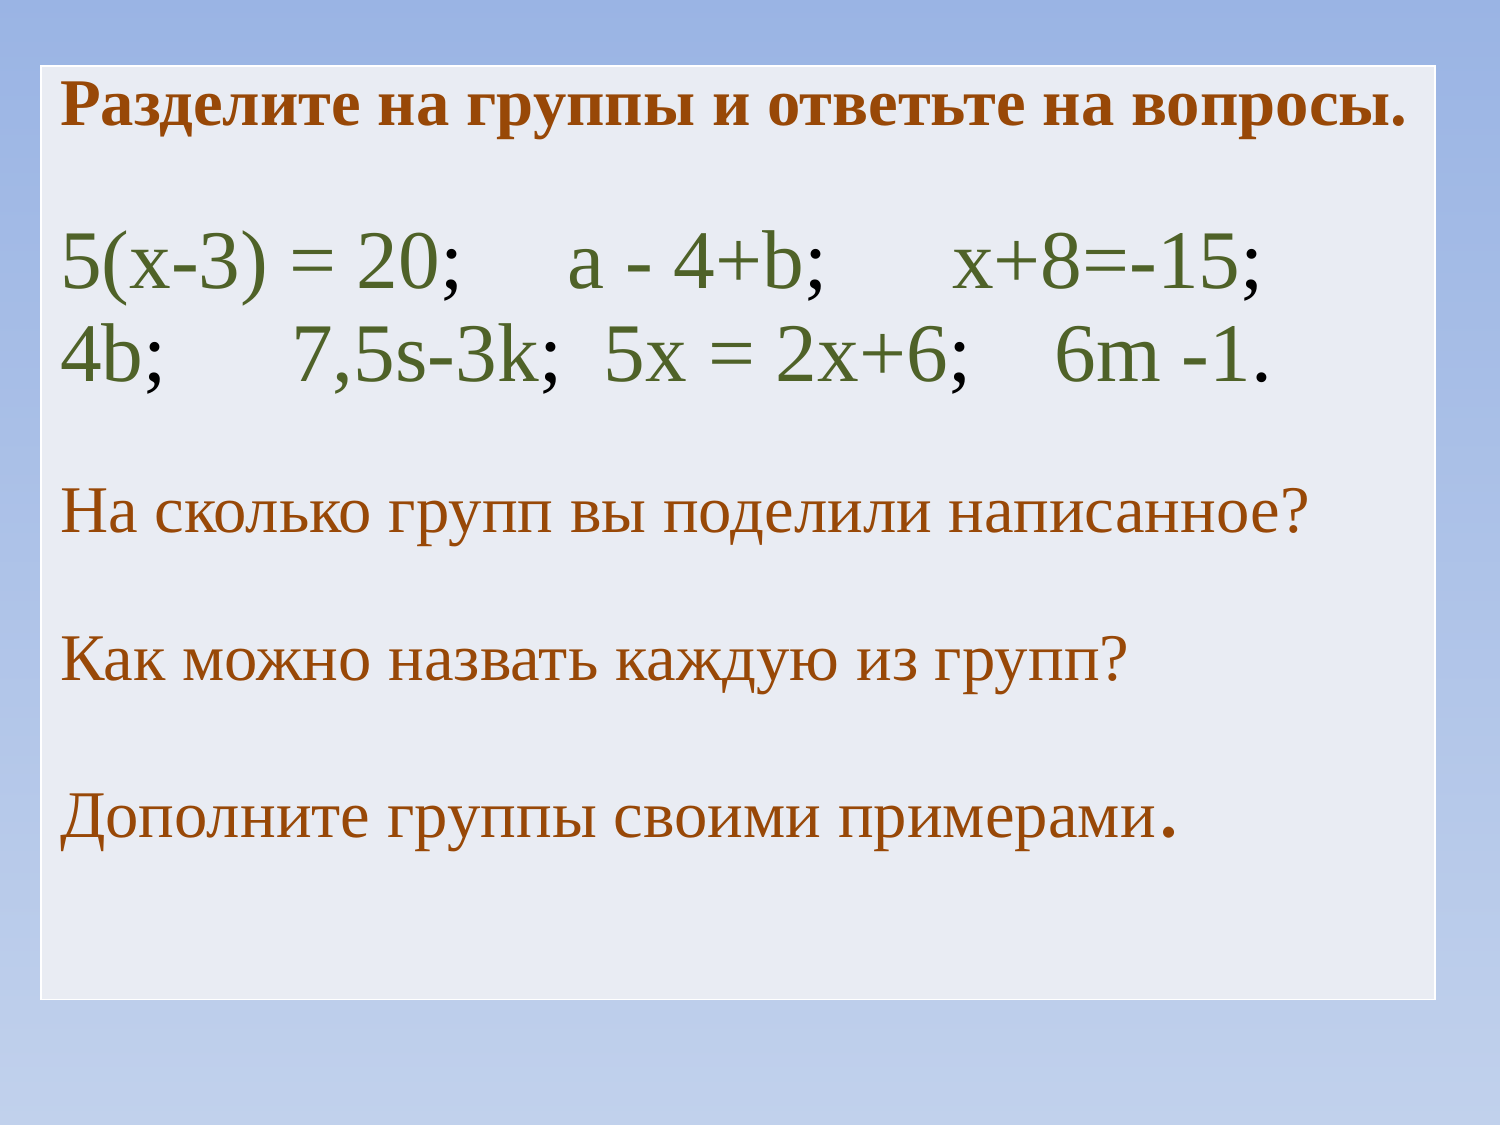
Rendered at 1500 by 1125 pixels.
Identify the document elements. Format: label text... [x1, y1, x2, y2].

table_header Разделите на группы и ответьте на вопросы. 5(x-3) = 20; a - 4+b; x+8=-15; 4b; 7,5s-3k; 5x = 2x+6; 6m -1. На сколько групп вы поделили написанное? Как можно назвать каждую из групп? Дополните группы своими примерами. [42, 67, 1434, 999]
